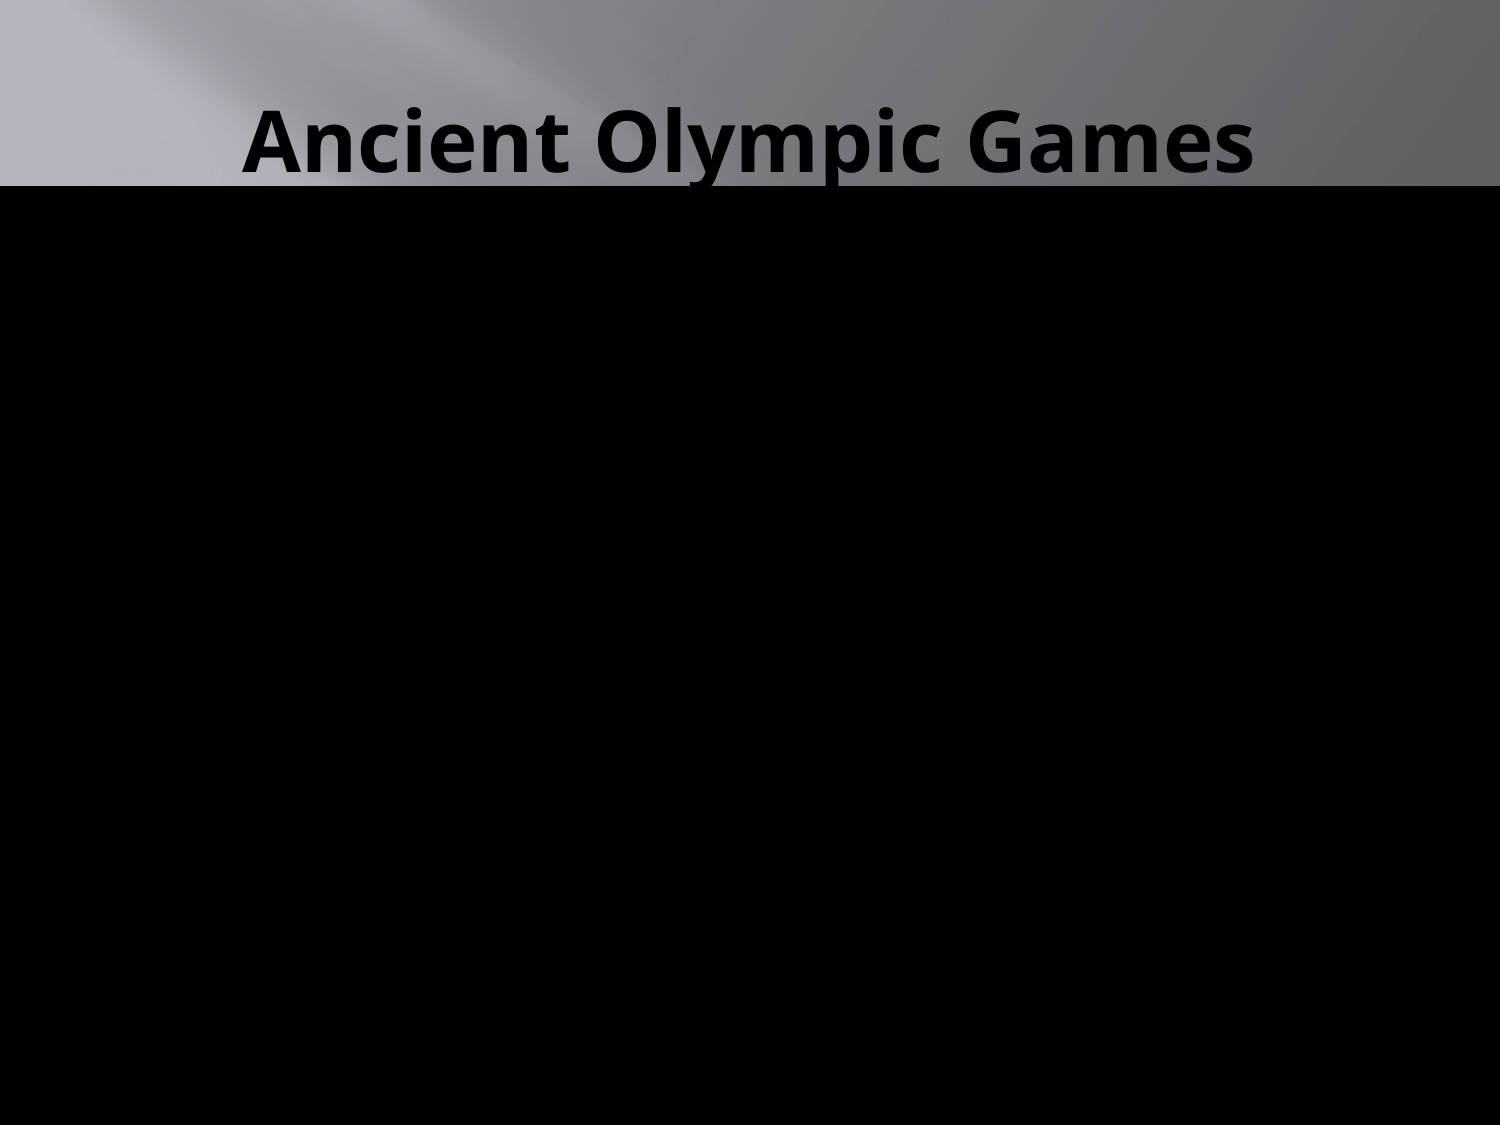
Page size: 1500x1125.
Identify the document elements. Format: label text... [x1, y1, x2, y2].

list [0, 185, 1500, 1125]
title Ancient Olympic Games [75, 45, 1425, 185]
